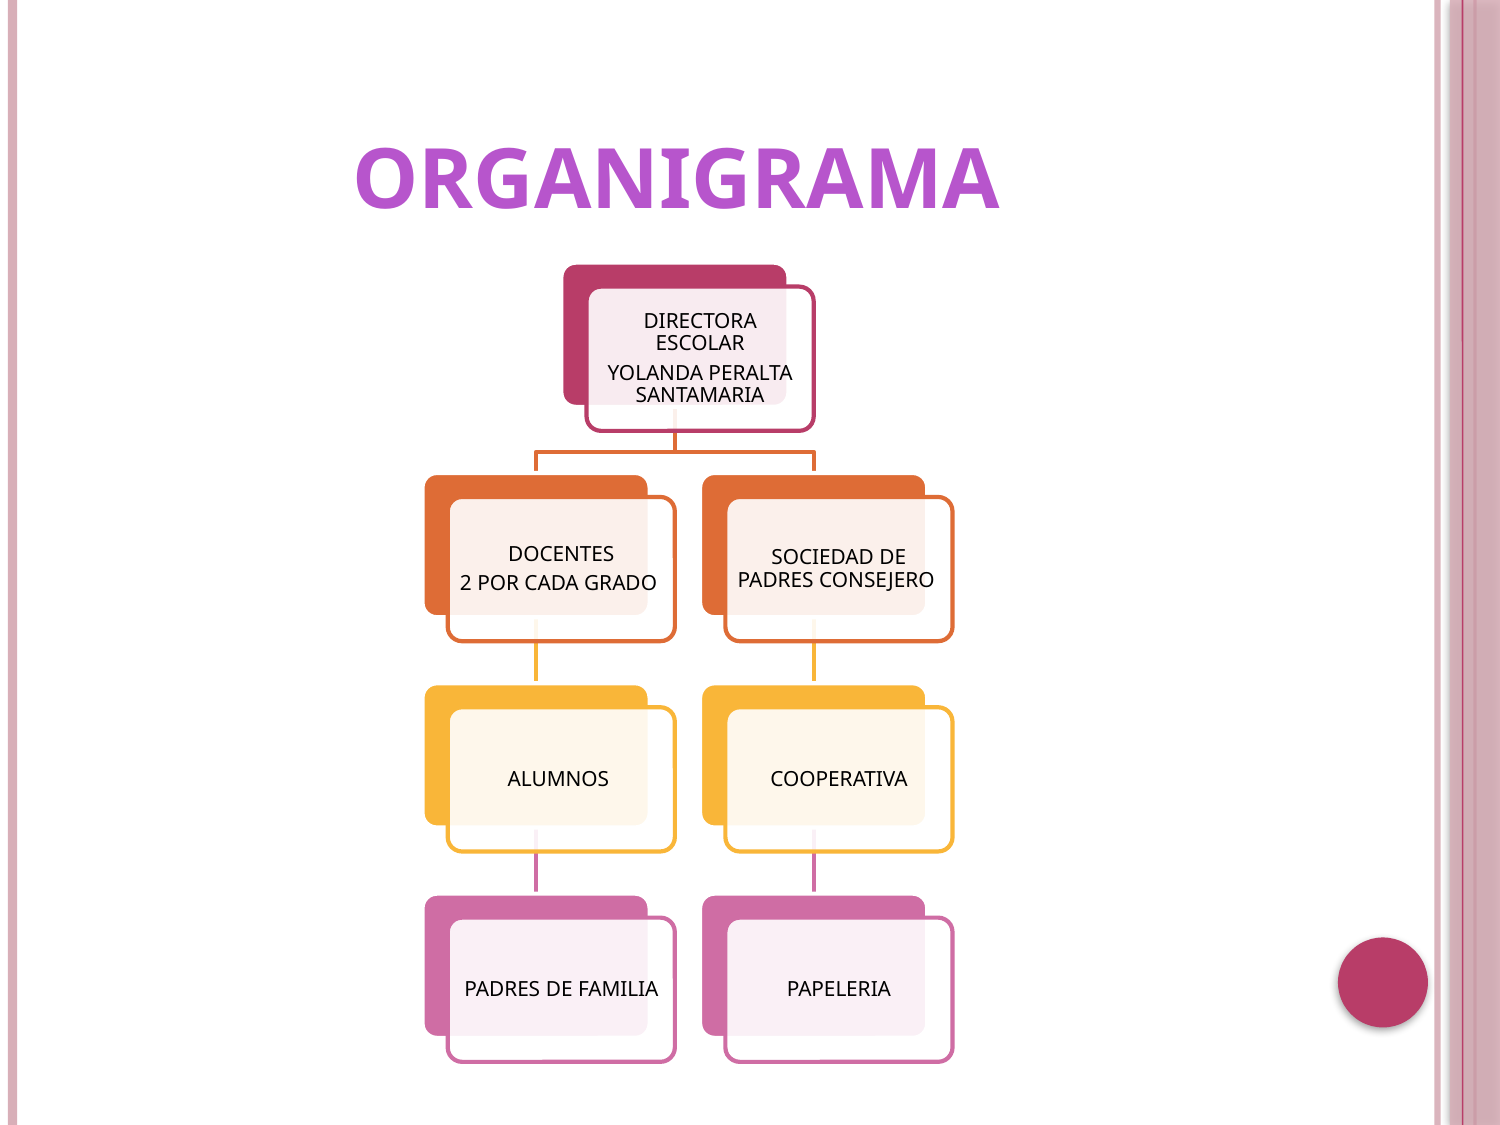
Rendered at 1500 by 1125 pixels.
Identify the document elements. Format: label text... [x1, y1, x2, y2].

title ORGANIGRAMA [75, 45, 1300, 233]
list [74, 261, 1301, 1063]
